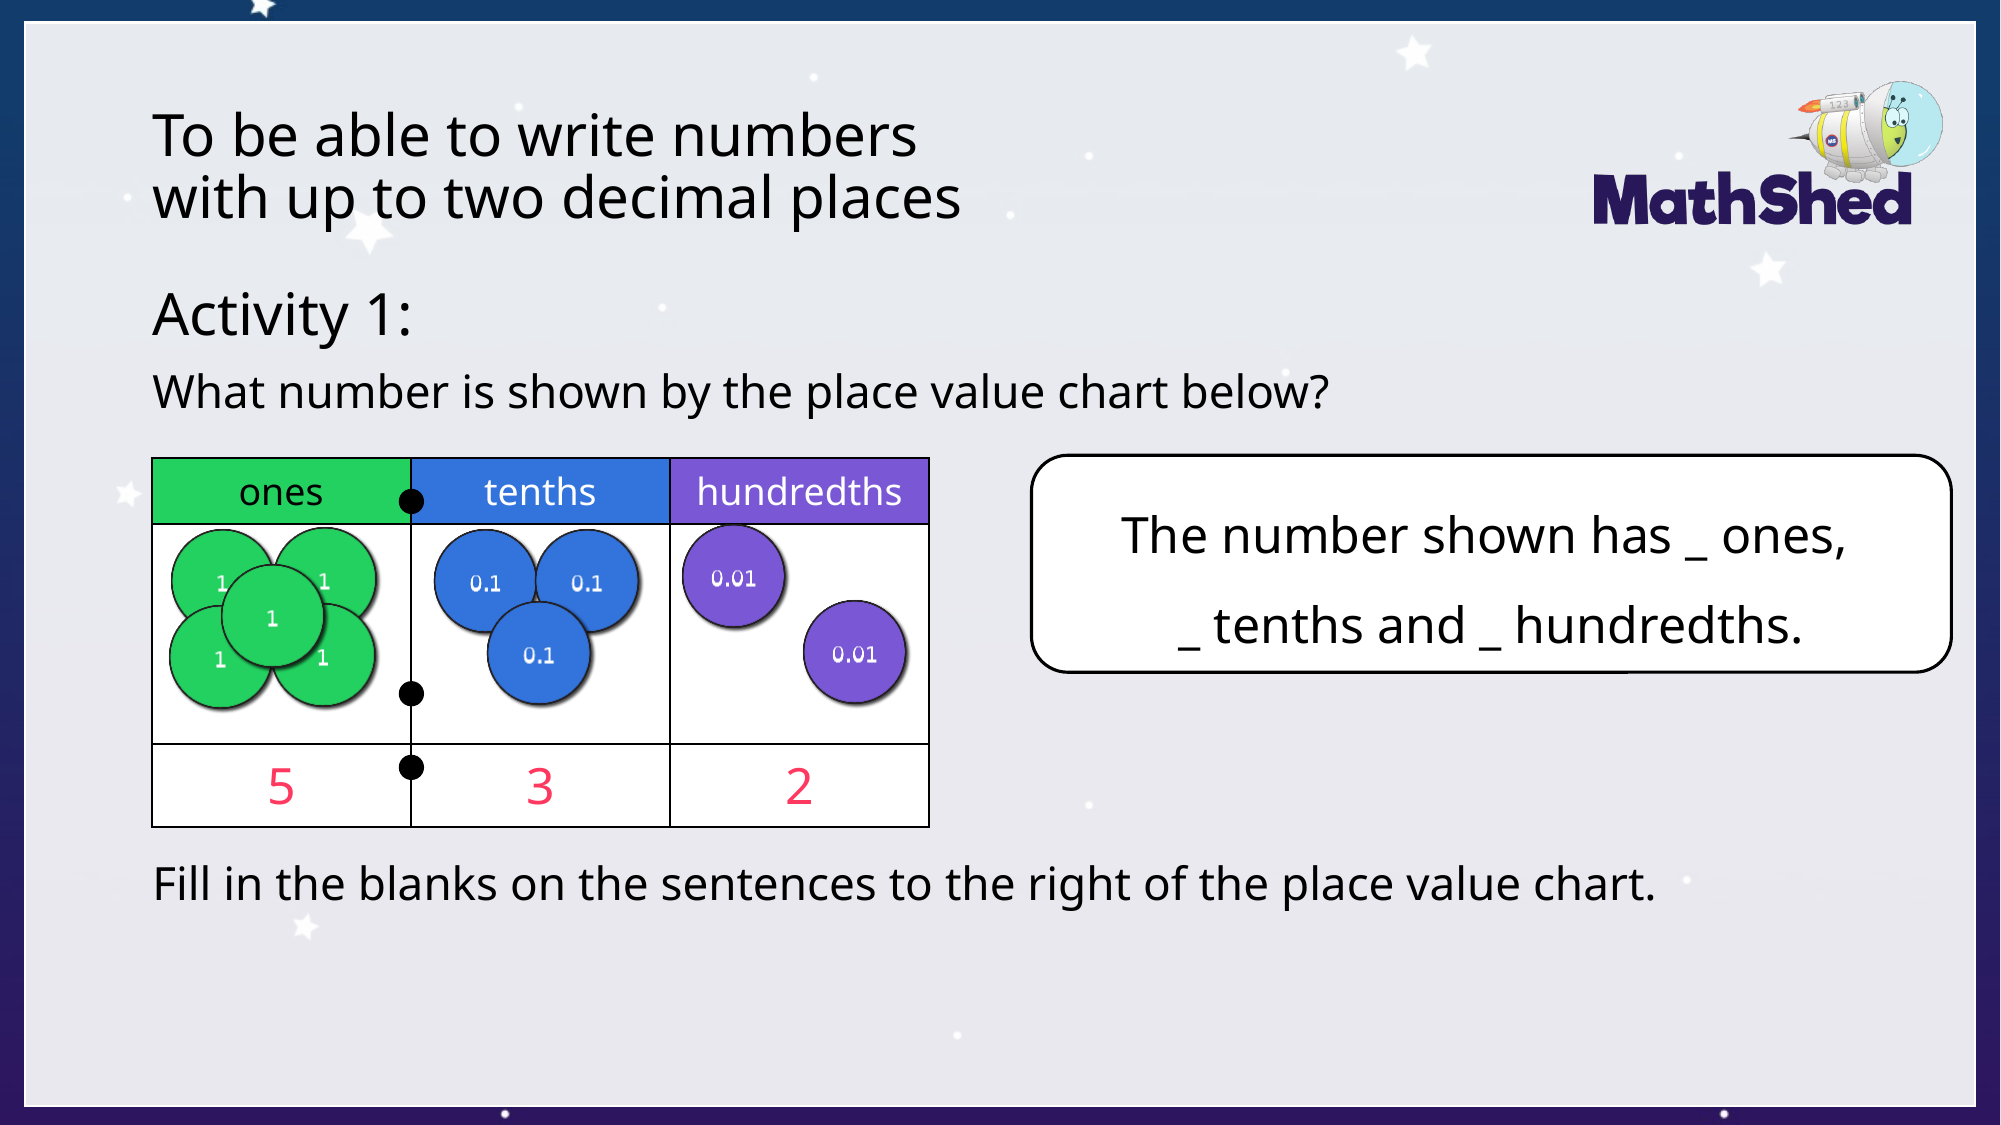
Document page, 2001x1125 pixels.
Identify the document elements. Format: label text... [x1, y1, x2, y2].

table_cell [671, 525, 928, 743]
table_cell 3 [412, 745, 669, 826]
list Activity 1: What number is shown by the place value chart below? Fill in the blanks on the sentences to the right of the place value chart. [137, 277, 1863, 992]
table_cell 5 [153, 745, 410, 826]
text_box [398, 488, 425, 515]
title To be able to write numbers with up to two decimal places [137, 59, 1578, 277]
picture [0, 0, 2001, 1125]
text_box The number shown has _ ones, _ tenths and _ hundredths. [1030, 454, 1953, 674]
table_header hundredths [671, 459, 928, 523]
table_header ones [153, 459, 410, 523]
table_header tenths [412, 459, 669, 523]
table_cell [412, 525, 669, 743]
text_box [398, 681, 425, 707]
table_cell 2 [671, 745, 928, 826]
text_box [398, 754, 425, 781]
table_cell [153, 525, 410, 743]
